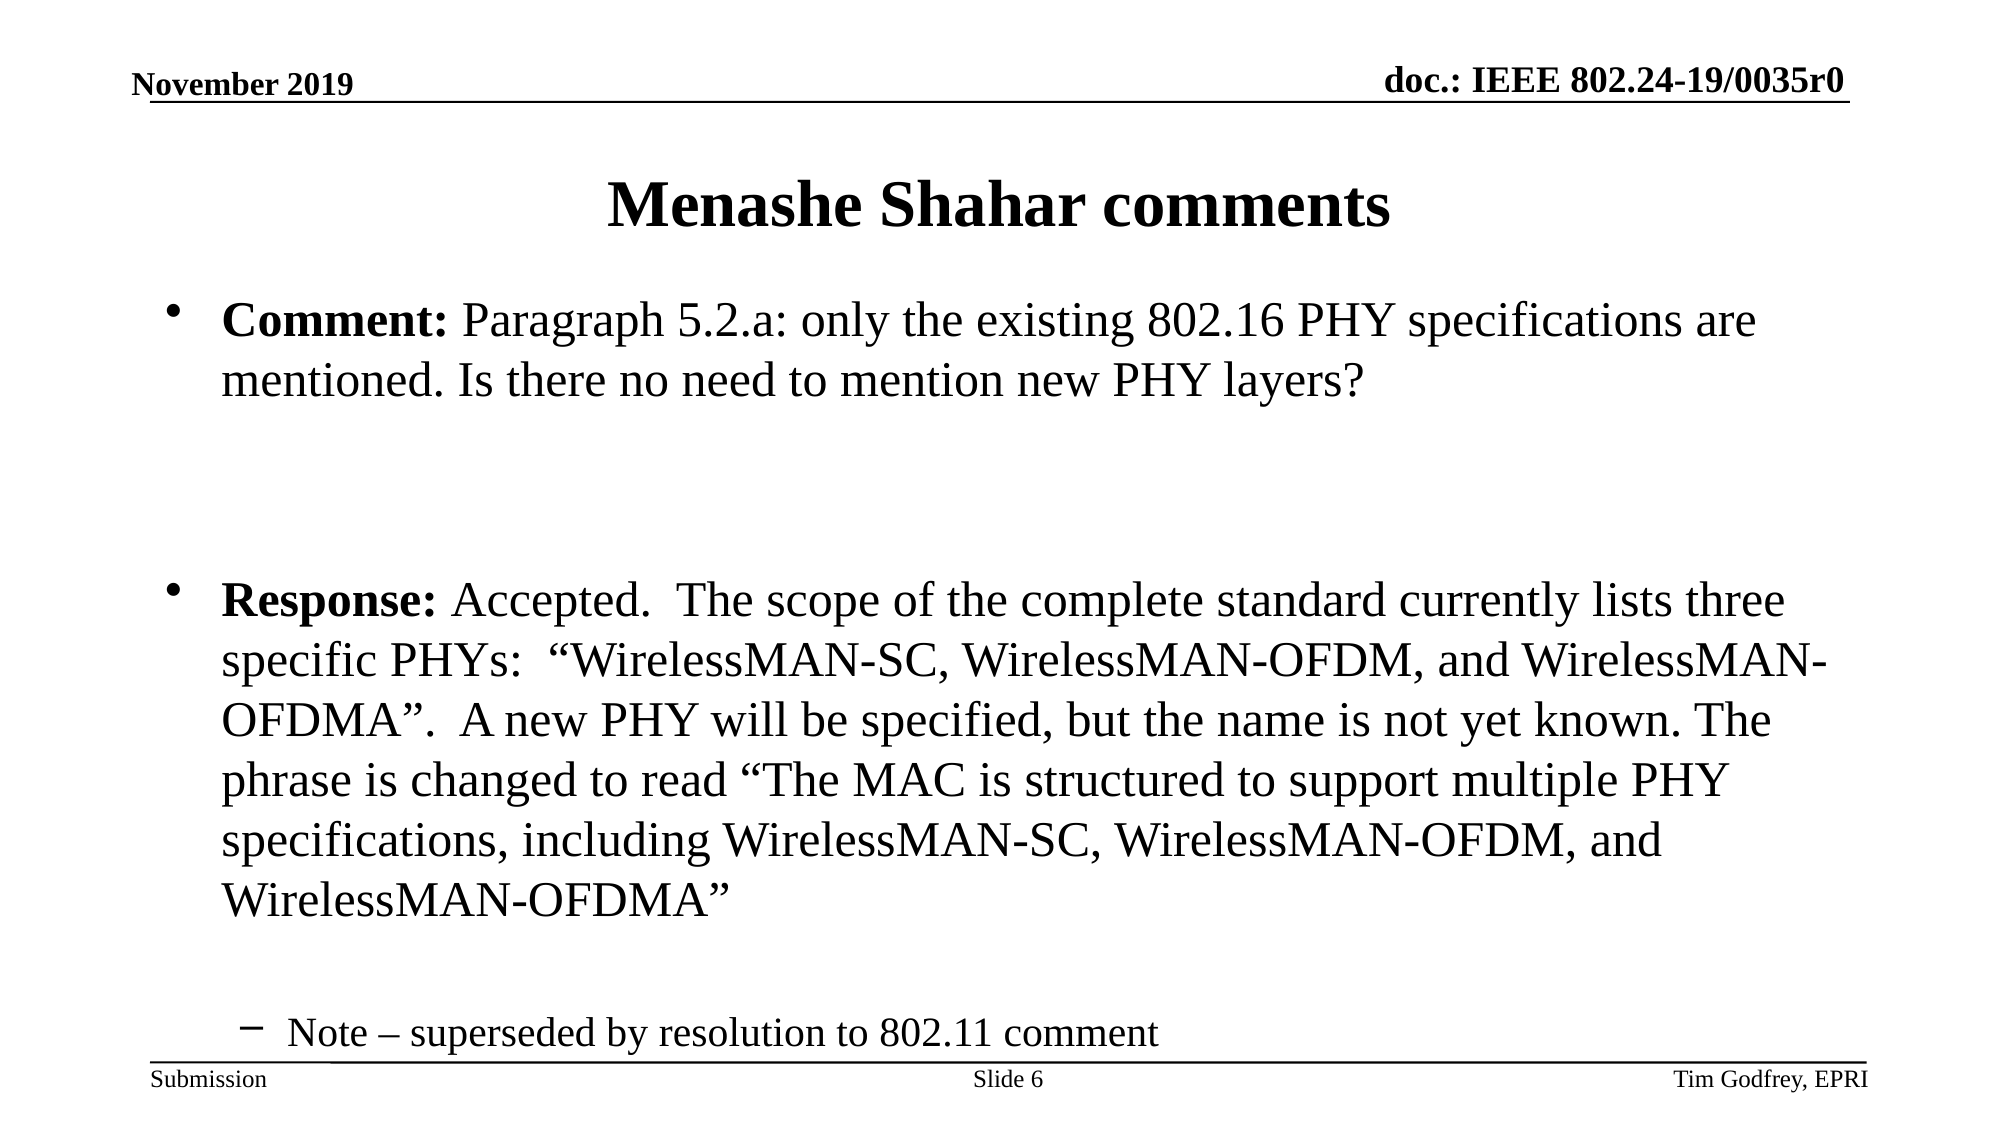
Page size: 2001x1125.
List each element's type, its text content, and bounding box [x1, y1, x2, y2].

footer Tim Godfrey, EPRI [1670, 1061, 1869, 1093]
title Menashe Shahar comments [150, 112, 1850, 278]
slide_number Slide 6 [964, 1061, 1053, 1093]
list Comment: Paragraph 5.2.a: only the existing 802.16 PHY specifications are mentioned. Is there no need to mention new PHY layers? Response: Accepted. The scope of the complete standard currently lists three specific PHYs: “WirelessMAN-SC, WirelessMAN-OFDM, and WirelessMAN-OFDMA”. A new PHY will be specified, but the name is not yet known. The phrase is changed to read “The MAC is structured to support multiple PHY specifications, including WirelessMAN-SC, WirelessMAN-OFDM, and WirelessMAN-OFDMA” Note – superseded by resolution to 802.11 comment [150, 278, 1850, 1000]
